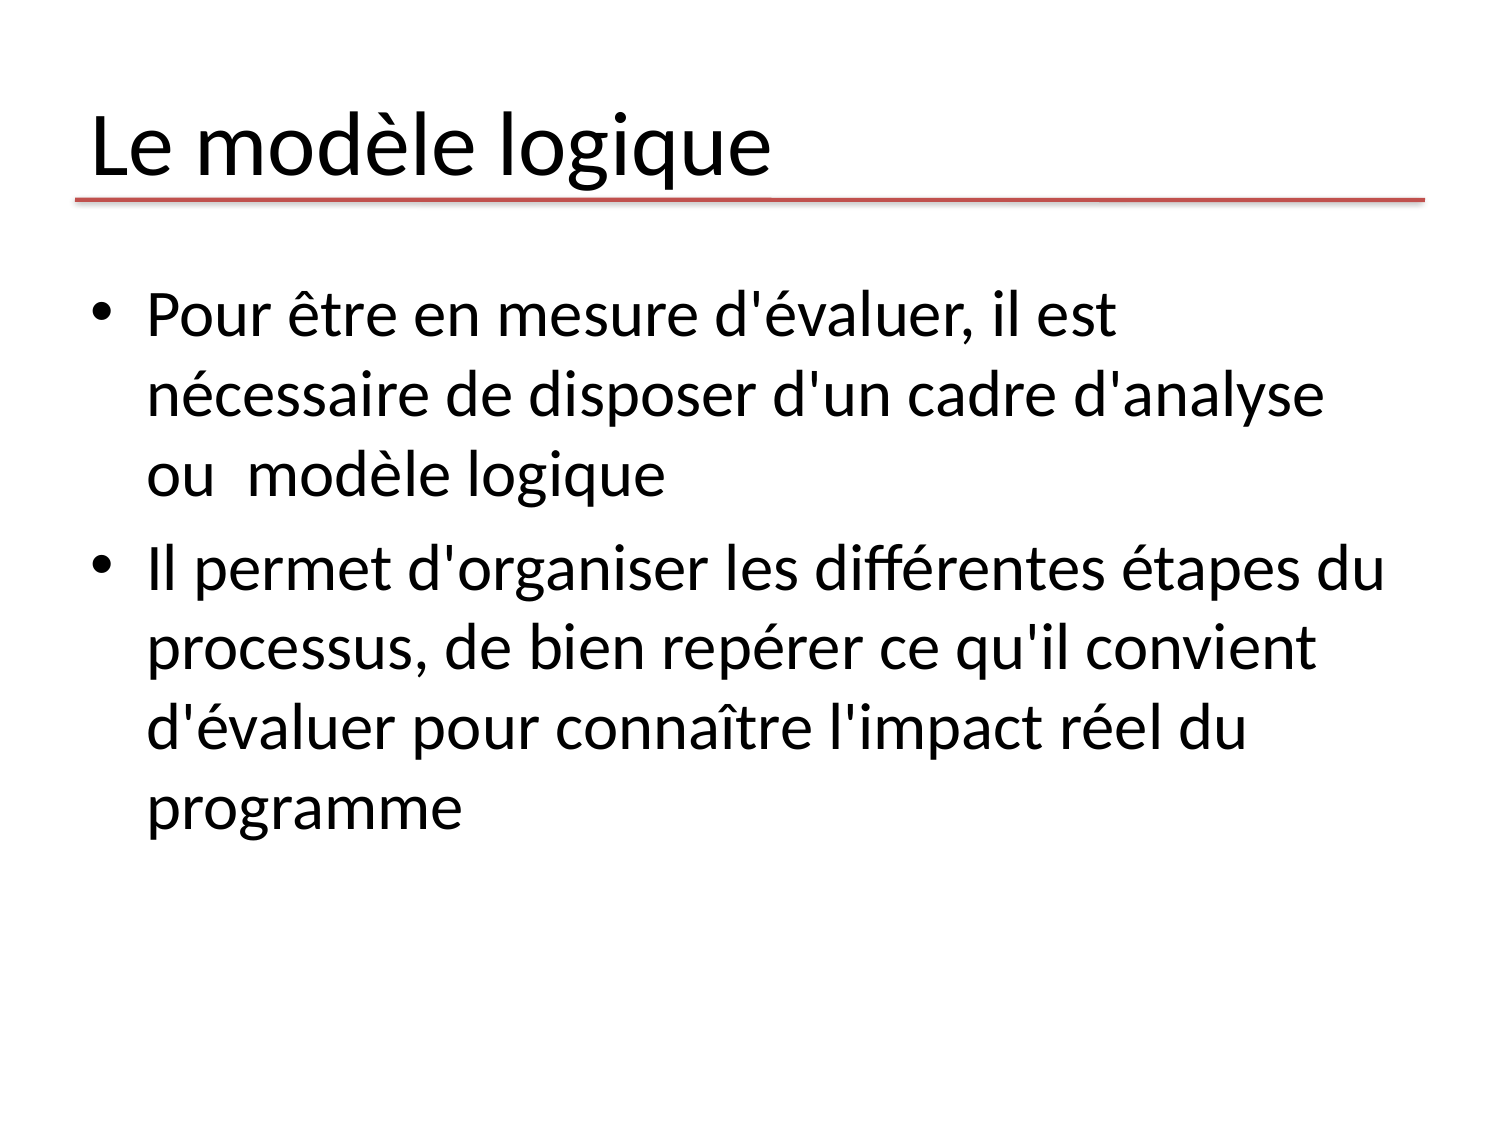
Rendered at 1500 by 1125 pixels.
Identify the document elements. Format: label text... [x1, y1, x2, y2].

list Pour être en mesure d'évaluer, il est nécessaire de disposer d'un cadre d'analyse ou modèle logique Il permet d'organiser les différentes étapes du processus, de bien repérer ce qu'il convient d'évaluer pour connaître l'impact réel du programme [75, 262, 1425, 1005]
title Le modèle logique [75, 45, 1425, 233]
